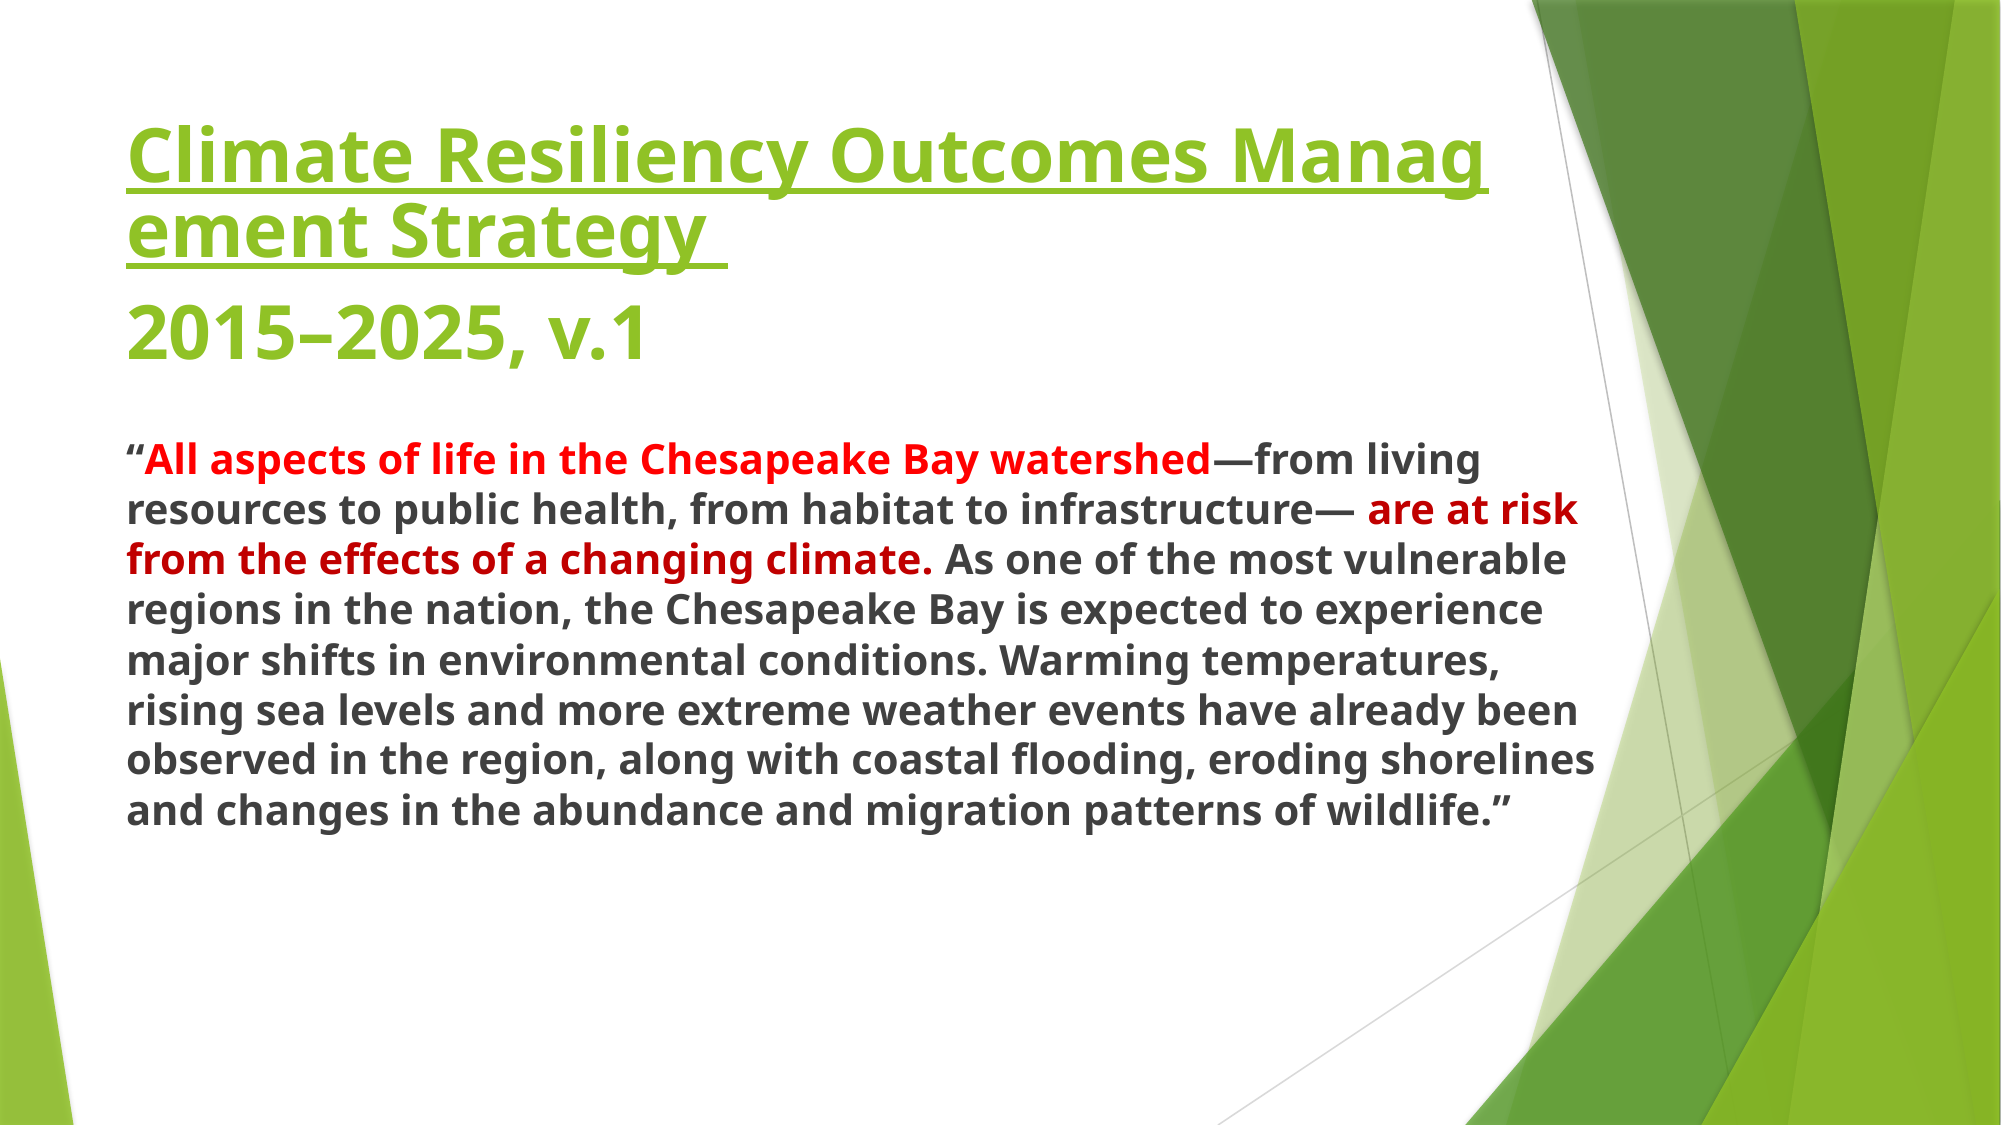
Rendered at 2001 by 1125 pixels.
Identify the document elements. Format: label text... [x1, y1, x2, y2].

list “All aspects of life in the Chesapeake Bay watershed—from living resources to public health, from habitat to infrastructure— are at risk from the effects of a changing climate. As one of the most vulnerable regions in the nation, the Chesapeake Bay is expected to experience major shifts in environmental conditions. Warming temperatures, rising sea levels and more extreme weather events have already been observed in the region, along with coastal flooding, eroding shorelines and changes in the abundance and migration patterns of wildlife.” [111, 354, 1614, 992]
title Climate Resiliency Outcomes Management Strategy 2015–2025, v.1 [111, 99, 1522, 317]
